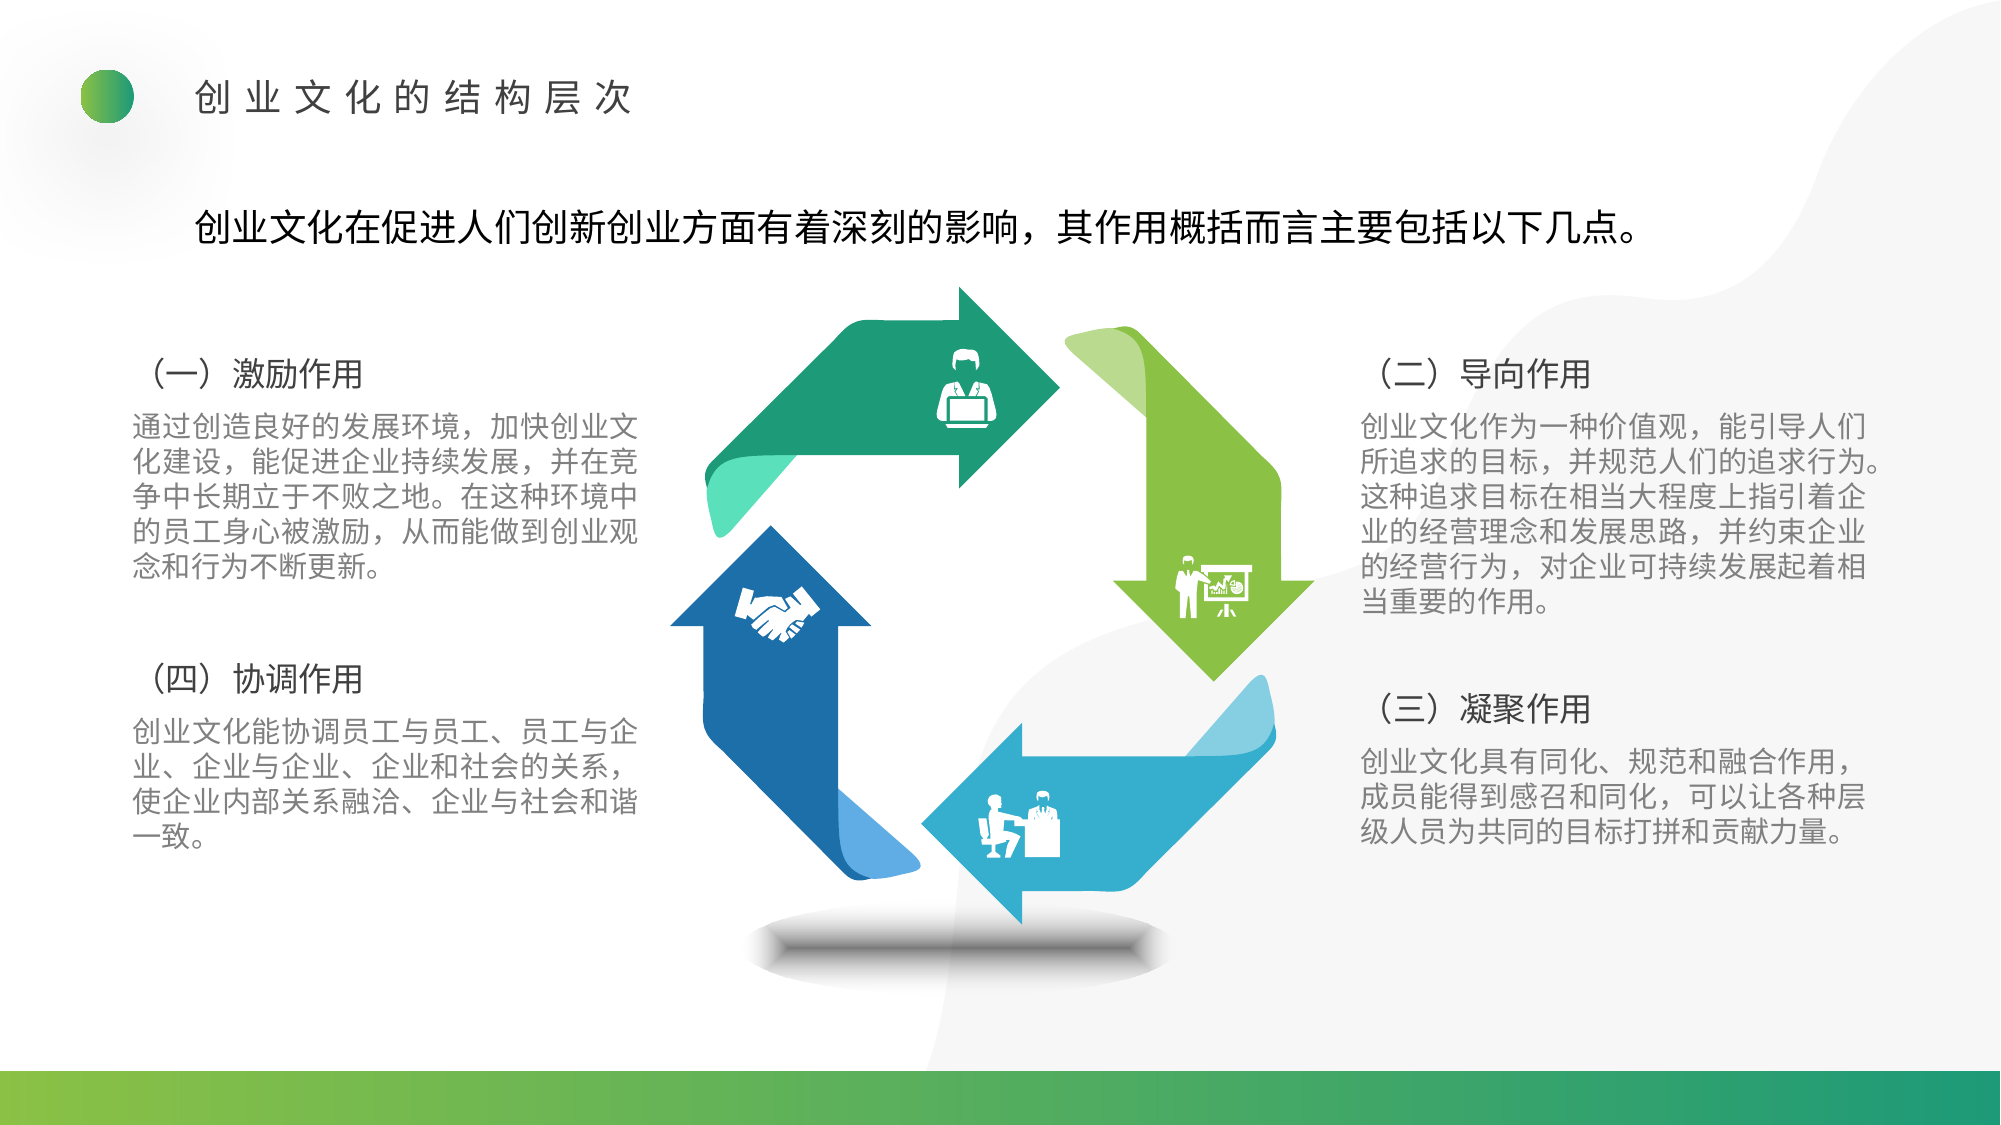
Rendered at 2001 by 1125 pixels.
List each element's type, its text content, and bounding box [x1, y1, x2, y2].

text_box 创业文化作为一种价值观，能引导人们所追求的目标，并规范人们的追求行为。这种追求目标在相当大程度上指引着企业的经营理念和发展思路，并约束企业的经营行为，对企业可持续发展起着相当重要的作用。 [1345, 400, 1882, 626]
text_box 创业文化在促进人们创新创业方面有着深刻的影响，其作用概括而言主要包括以下几点。 [179, 196, 1652, 257]
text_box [1063, 326, 1315, 682]
text_box 创业文化的结构层次 [179, 66, 937, 127]
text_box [669, 525, 921, 881]
text_box 通过创造良好的发展环境，加快创业文化建设，能促进企业持续发展，并在竞争中长期立于不败之地。在这种环境中的员工身心被激励，从而能做到创业观念和行为不断更新。 [117, 400, 654, 591]
text_box [740, 900, 1177, 996]
text_box 创业文化能协调员工与员工、员工与企业、企业与企业、企业和社会的关系，使企业内部关系融洽、企业与社会和谐一致。 [117, 706, 654, 861]
text_box （四）协调作用 [117, 650, 415, 706]
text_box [704, 286, 1061, 538]
text_box 创业文化具有同化、规范和融合作用，成员能得到感召和同化，可以让各种层级人员为共同的目标打拼和贡献力量。 [1345, 736, 1882, 857]
text_box （一）激励作用 [117, 345, 415, 400]
text_box （三）凝聚作用 [1345, 680, 1642, 736]
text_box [922, 673, 1278, 925]
text_box （二）导向作用 [1345, 345, 1642, 400]
